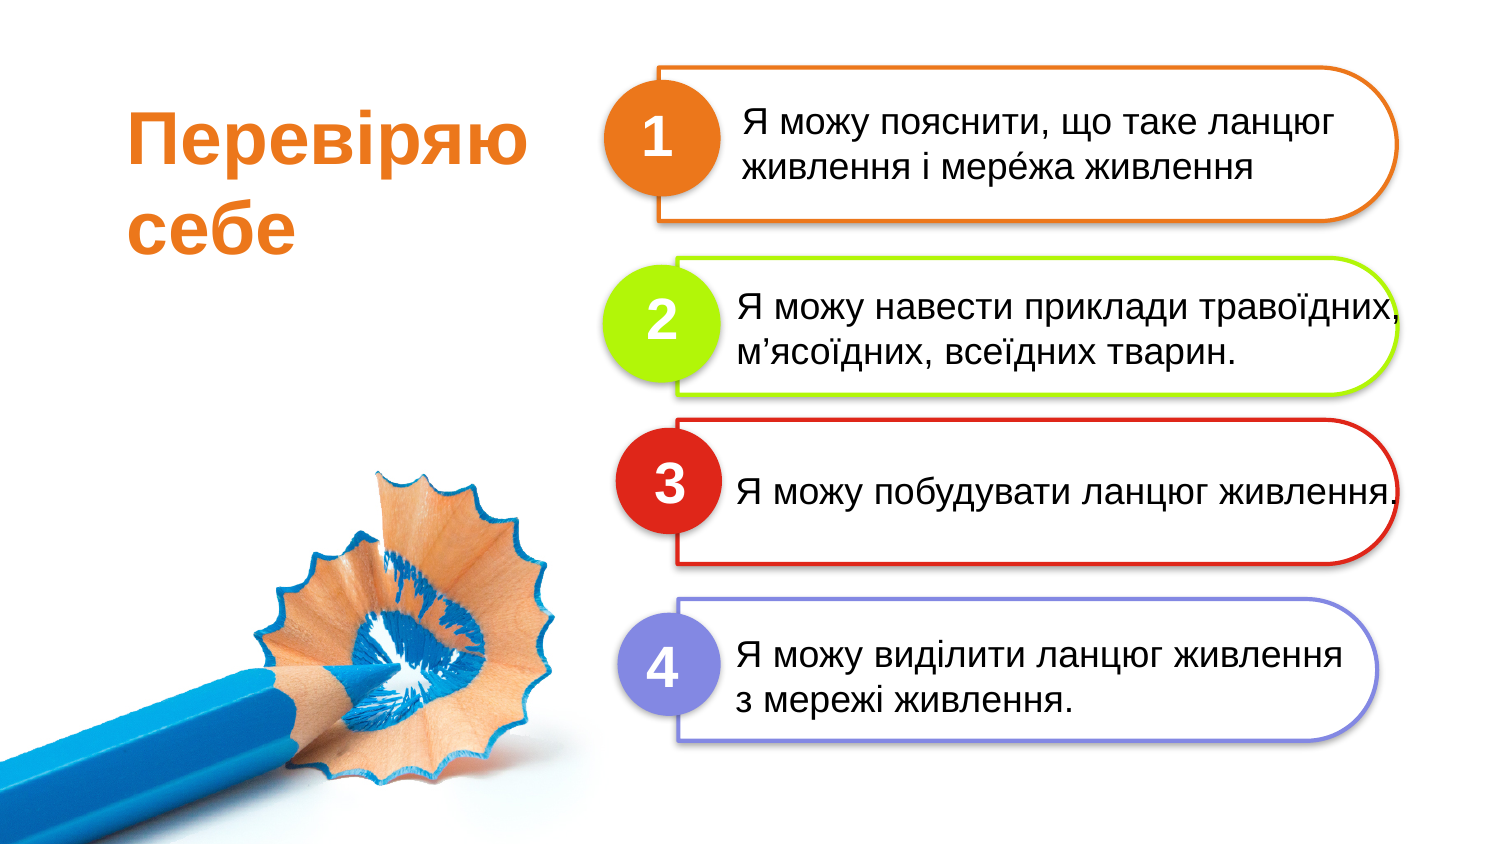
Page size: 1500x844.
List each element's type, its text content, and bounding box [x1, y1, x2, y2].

text_box [676, 257, 1375, 304]
text_box [614, 427, 723, 535]
text_box Я можу пояснити, що таке ланцюг живлення і мере́жа живлення [727, 89, 1397, 195]
text_box Я можу навести приклади травоїдних, м’ясоїдних, всеїдних тварин. [721, 274, 1447, 380]
text_box 4 [631, 621, 694, 707]
text_box 3 [639, 437, 702, 523]
text_box Я можу побудувати ланцюг живлення. [720, 459, 1424, 520]
text_box Я можу виділити ланцюг живлення з мережі живлення. [720, 622, 1378, 727]
text_box [676, 419, 1391, 459]
text_box [601, 263, 721, 384]
text_box [617, 94, 722, 198]
text_box [616, 628, 631, 701]
text_box [603, 104, 614, 173]
text_box [677, 695, 1350, 742]
text_box [676, 512, 1393, 565]
list Перевіряю себе [112, 79, 578, 281]
text_box 1 [614, 90, 702, 176]
text_box [638, 611, 720, 717]
picture [0, 469, 636, 844]
text_box [676, 350, 1373, 396]
text_box [658, 66, 1379, 222]
text_box [628, 79, 697, 90]
text_box 2 [631, 273, 694, 359]
text_box [677, 598, 1360, 641]
